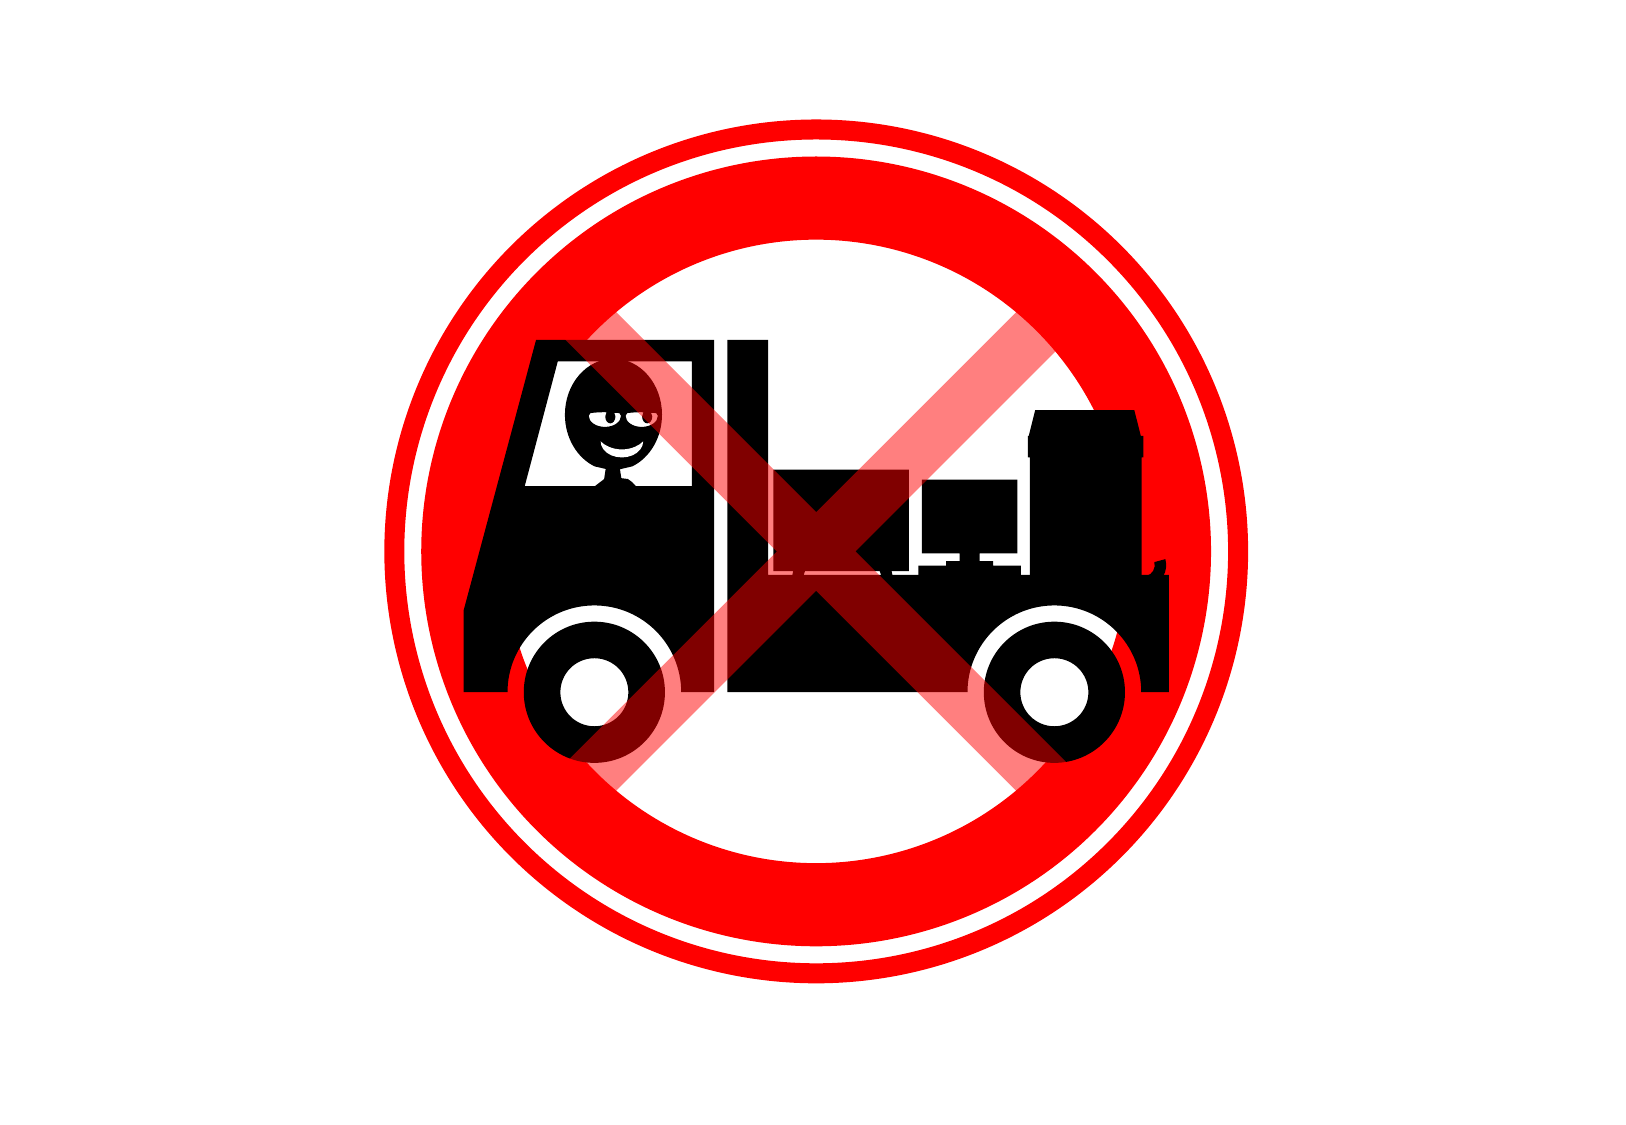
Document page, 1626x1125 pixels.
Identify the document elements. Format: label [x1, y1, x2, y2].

text_box [384, 119, 1249, 984]
